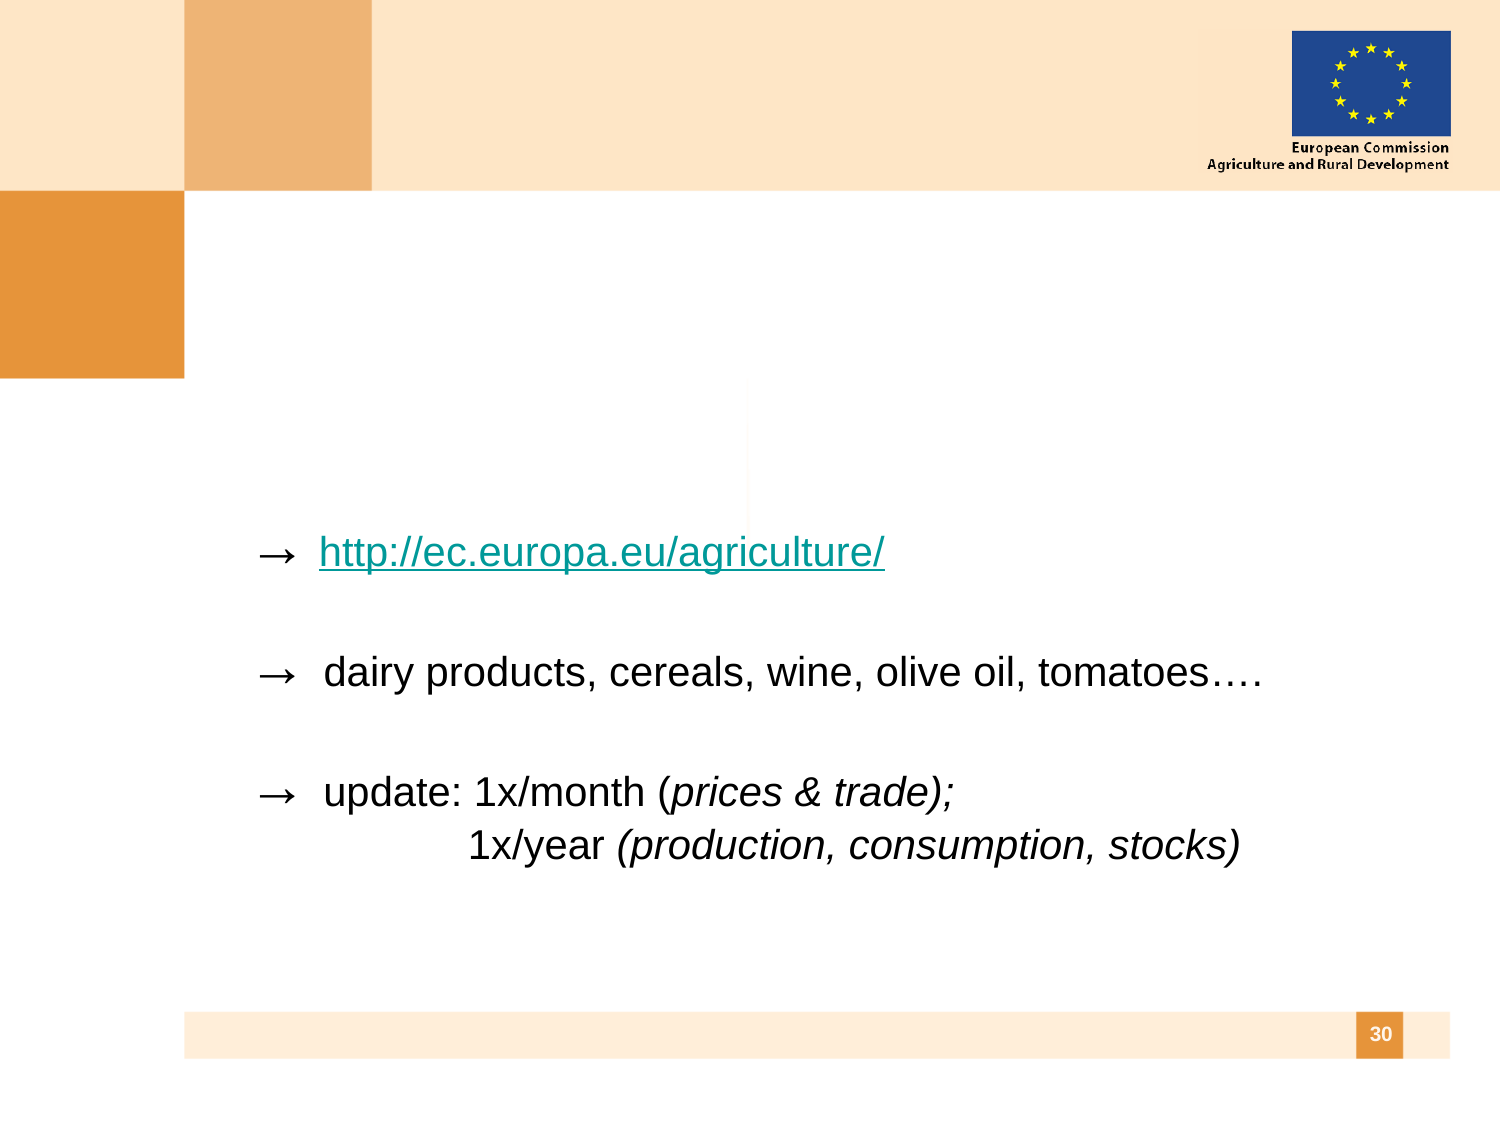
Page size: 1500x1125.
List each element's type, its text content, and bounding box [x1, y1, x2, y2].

slide_number 30 [1340, 1013, 1423, 1061]
picture [0, 0, 1500, 1125]
text_box → http://ec.europa.eu/agriculture/ → dairy products, cereals, wine, olive oil, tomatoes…. → update: 1x/month (prices & trade); 1x/year (production, consumption, stocks) [234, 455, 1392, 926]
